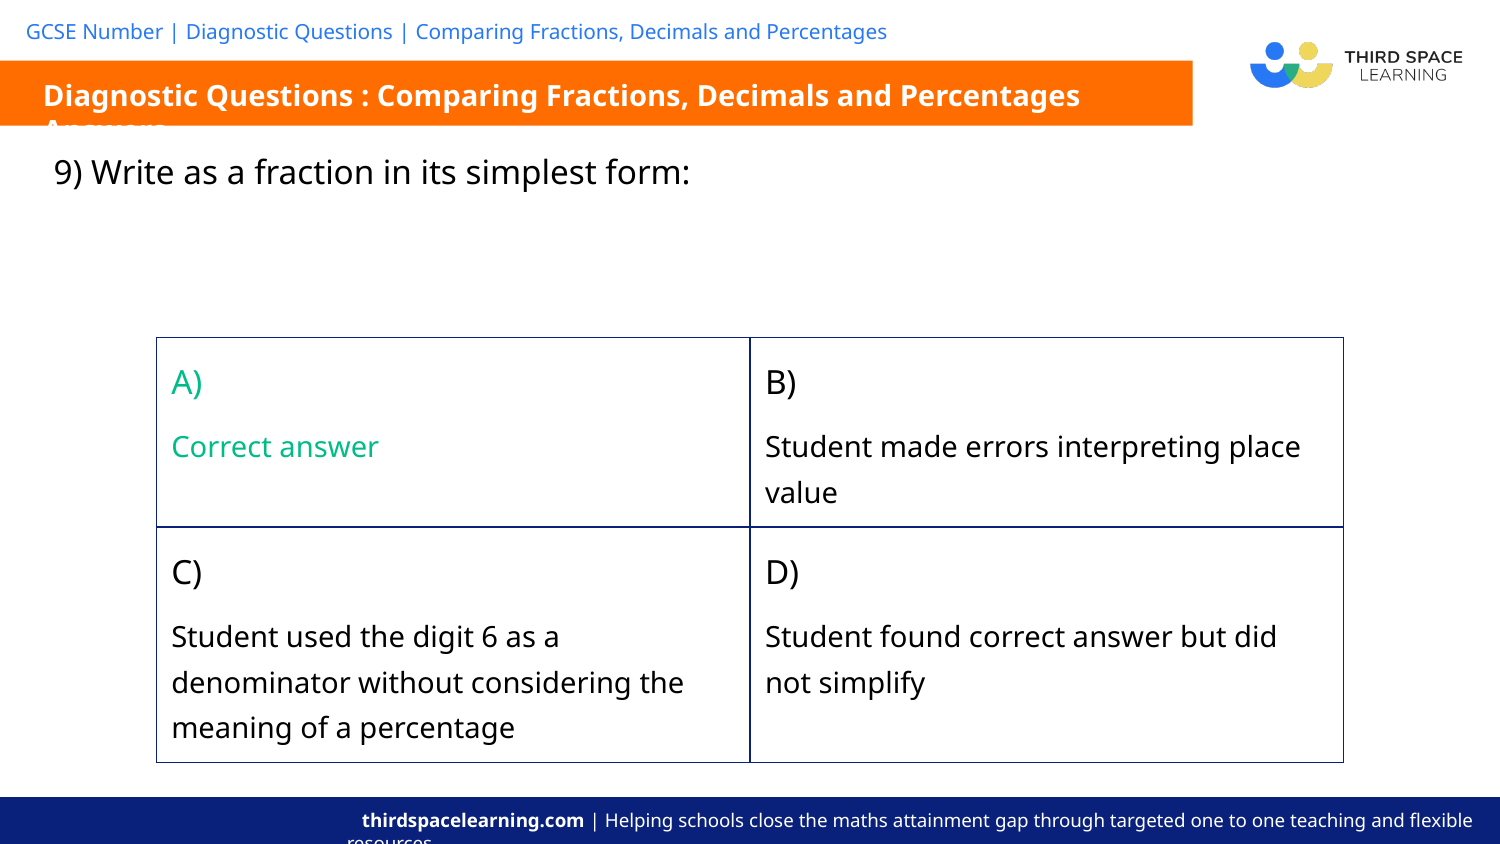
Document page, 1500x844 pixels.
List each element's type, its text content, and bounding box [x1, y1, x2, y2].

picture [1250, 33, 1465, 99]
text_box Diagnostic Questions : Comparing Fractions, Decimals and Percentages Answers [27, 61, 1195, 162]
